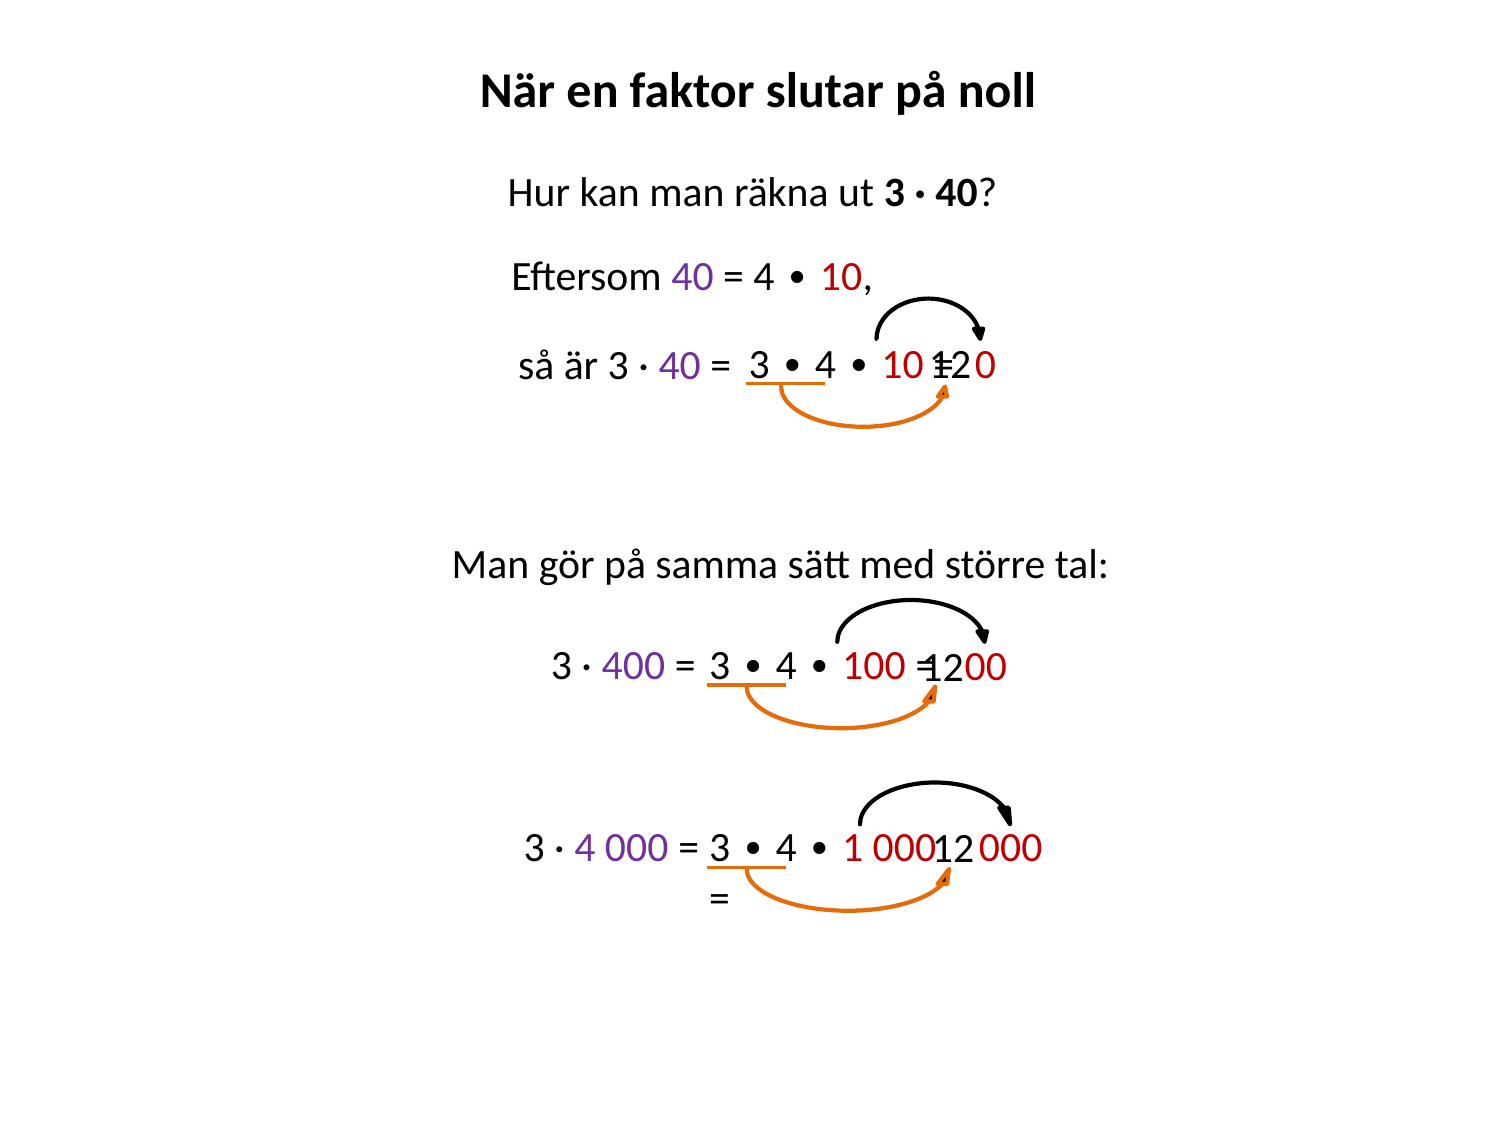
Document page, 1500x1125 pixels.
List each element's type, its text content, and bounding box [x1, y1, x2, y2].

text_box 3 ∙ 4 ∙ 10 = [733, 328, 960, 394]
text_box [779, 384, 950, 429]
text_box 12 [952, 813, 1026, 879]
text_box [874, 296, 985, 341]
text_box 0 [960, 328, 1069, 394]
text_box 3 ∙ 4 ∙ 100 = [694, 630, 952, 696]
text_box 3 ∙ 4 ∙ 1 000 = [694, 812, 952, 928]
text_box [745, 684, 938, 731]
text_box [745, 867, 952, 913]
text_box 3 · 4 000 = [508, 812, 694, 877]
text_box 3 · 400 = [536, 630, 694, 696]
text_box Eftersom 40 = 4 ∙ 10, [496, 241, 1008, 307]
text_box Man gör på samma sätt med större tal: [436, 529, 1181, 595]
text_box När en faktor slutar på noll [464, 50, 1052, 126]
text_box så är 3 · 40 = [503, 330, 761, 396]
text_box [857, 780, 1012, 827]
text_box [835, 597, 989, 644]
text_box Hur kan man räkna ut 3 · 40? [492, 157, 1055, 222]
text_box 00 [949, 631, 1058, 697]
text_box 000 [964, 812, 1073, 878]
